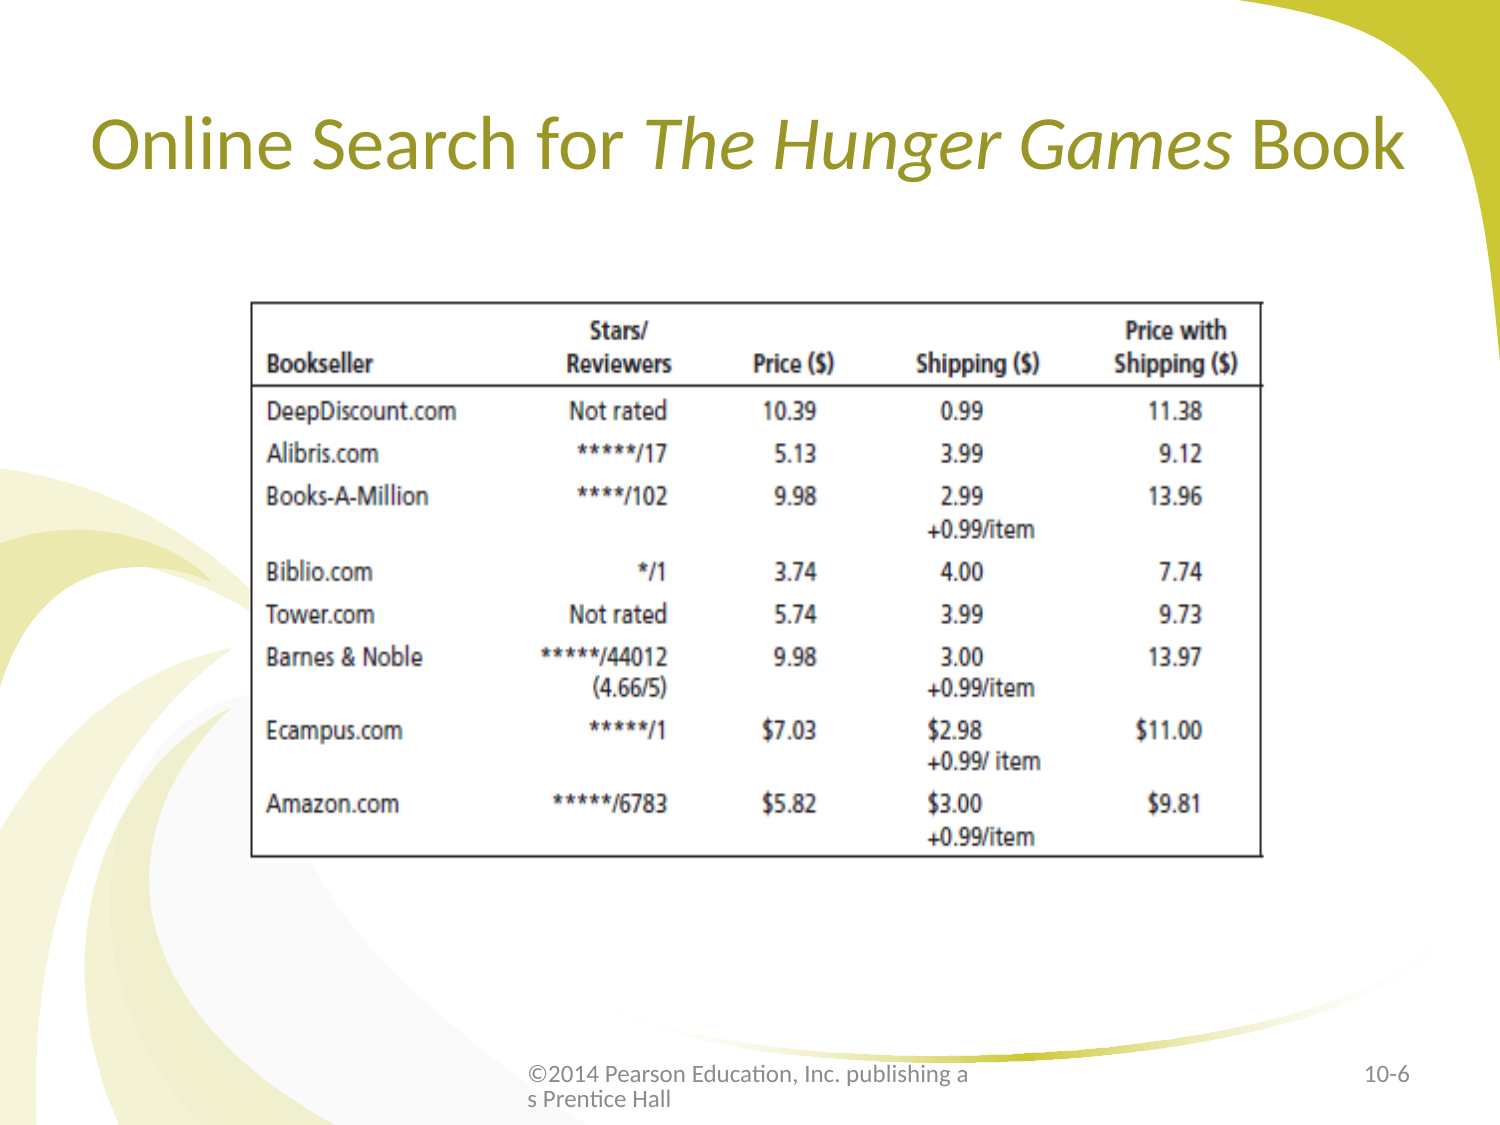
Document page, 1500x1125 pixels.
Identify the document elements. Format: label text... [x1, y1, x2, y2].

title Online Search for The Hunger Games Book [75, 45, 1425, 233]
slide_number 10-6 [1074, 1042, 1425, 1103]
picture [249, 274, 1301, 863]
footer ©2014 Pearson Education, Inc. publishing as Prentice Hall [512, 1042, 988, 1103]
